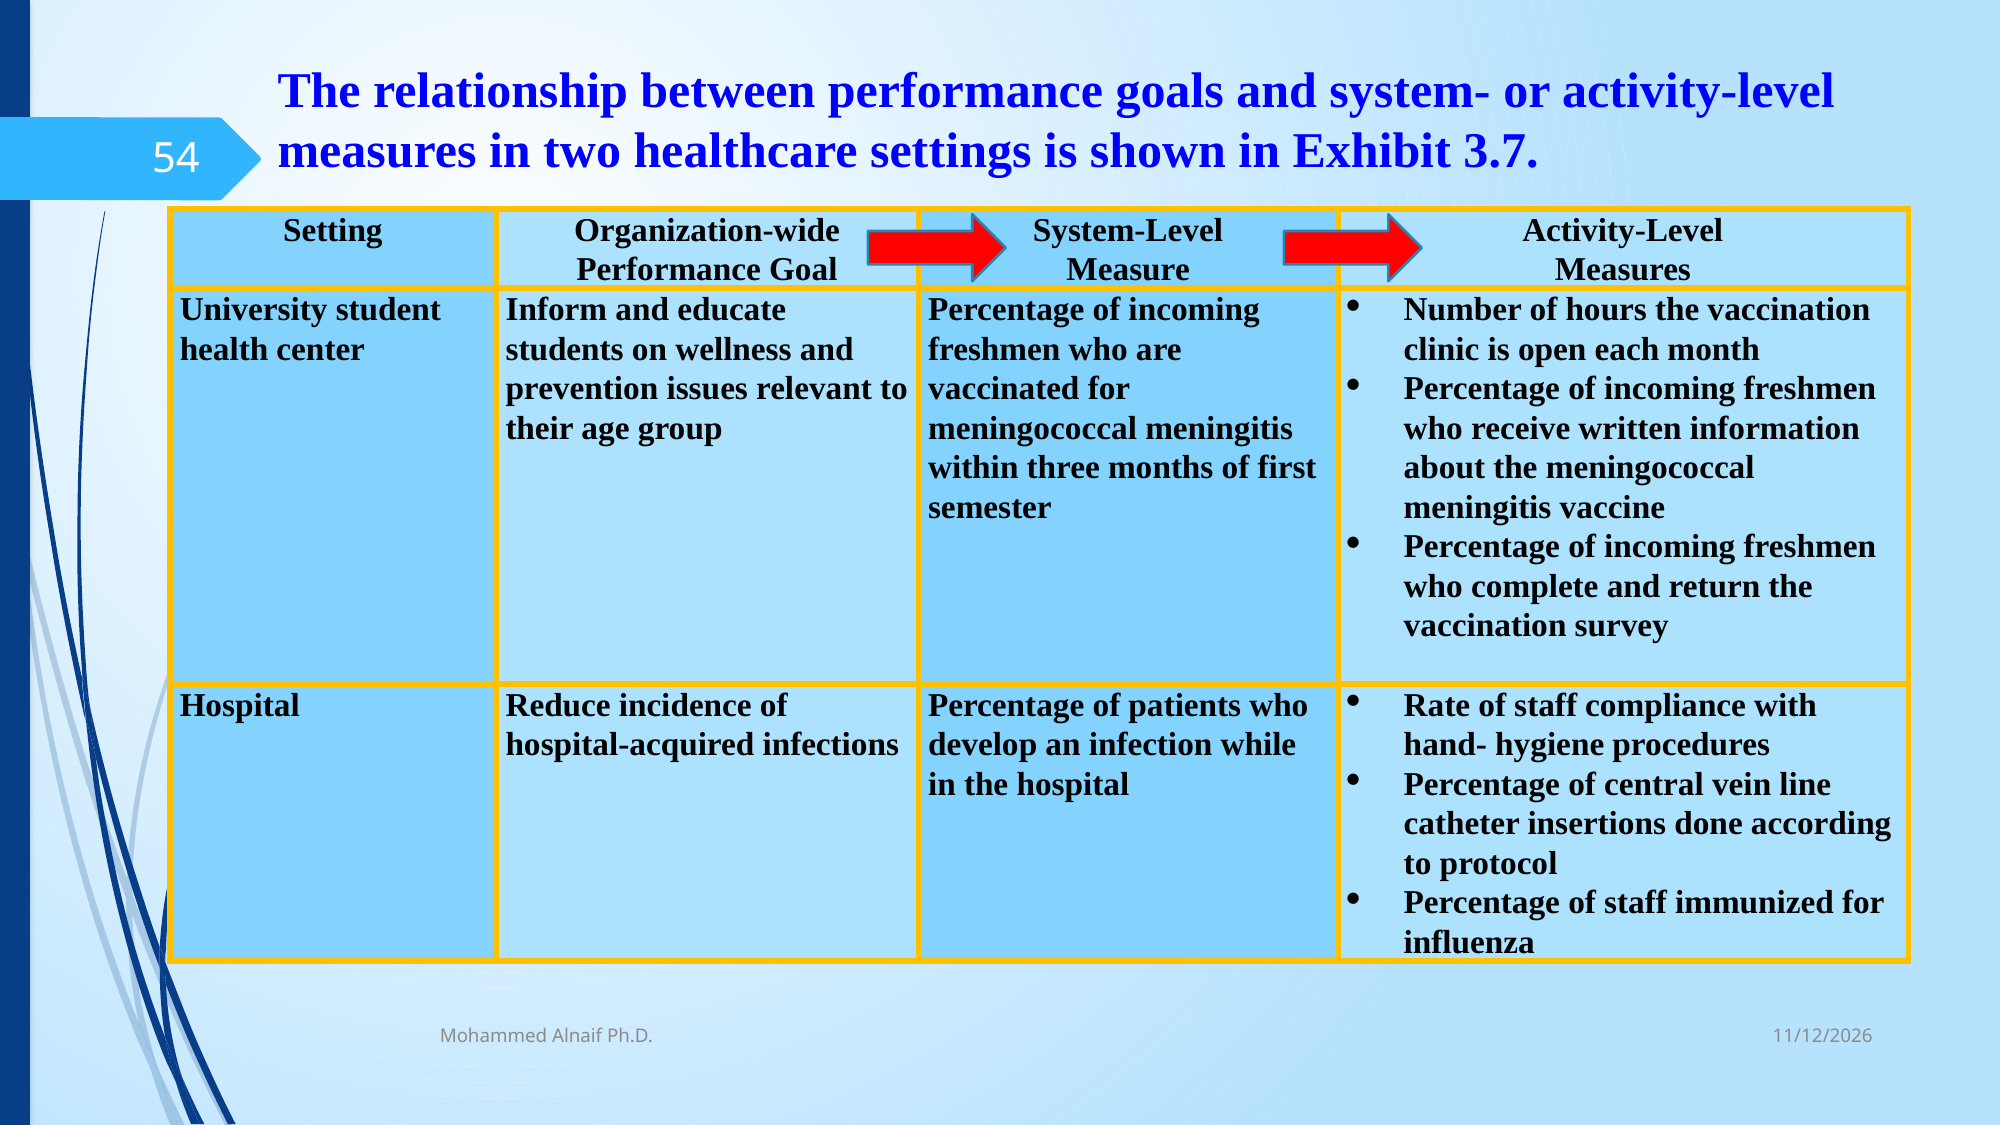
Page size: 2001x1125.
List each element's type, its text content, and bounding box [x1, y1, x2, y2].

table_cell Percentage of patients who develop an infection while in the hospital [921, 687, 1335, 958]
footer Mohammed Alnaif Ph.D. [424, 1006, 1675, 1067]
table_cell Reduce incidence of hospital-acquired infections [499, 687, 916, 958]
table_header System-Level Measure [921, 212, 1335, 285]
text_box [1282, 213, 1423, 283]
slide_number 54 [87, 129, 216, 190]
table_header Activity-Level Measures [1341, 212, 1906, 285]
title The relationship between performance goals and system- or activity-level measures in two healthcare settings is shown in Exhibit 3.7. [262, 50, 1929, 187]
table_cell University student health center [173, 291, 493, 681]
table_header Organization-wide Performance Goal [499, 212, 916, 285]
table_cell Hospital [173, 687, 493, 958]
table_cell Number of hours the vaccination clinic is open each month Percentage of incoming freshmen who receive written information about the meningococcal meningitis vaccine Percentage of incoming freshmen who complete and return the vaccination survey [1341, 291, 1906, 681]
table_cell Rate of staff compliance with hand- hygiene procedures Percentage of central vein line catheter insertions done according to protocol Percentage of staff immunized for influenza [1341, 687, 1906, 958]
table_cell Percentage of incoming freshmen who are vaccinated for meningococcal meningitis within three months of first semester [921, 291, 1335, 681]
table_header Setting [173, 212, 493, 285]
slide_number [1699, 1005, 1888, 1067]
table_cell Inform and educate students on wellness and prevention issues relevant to their age group [499, 291, 916, 681]
text_box [866, 213, 1007, 283]
